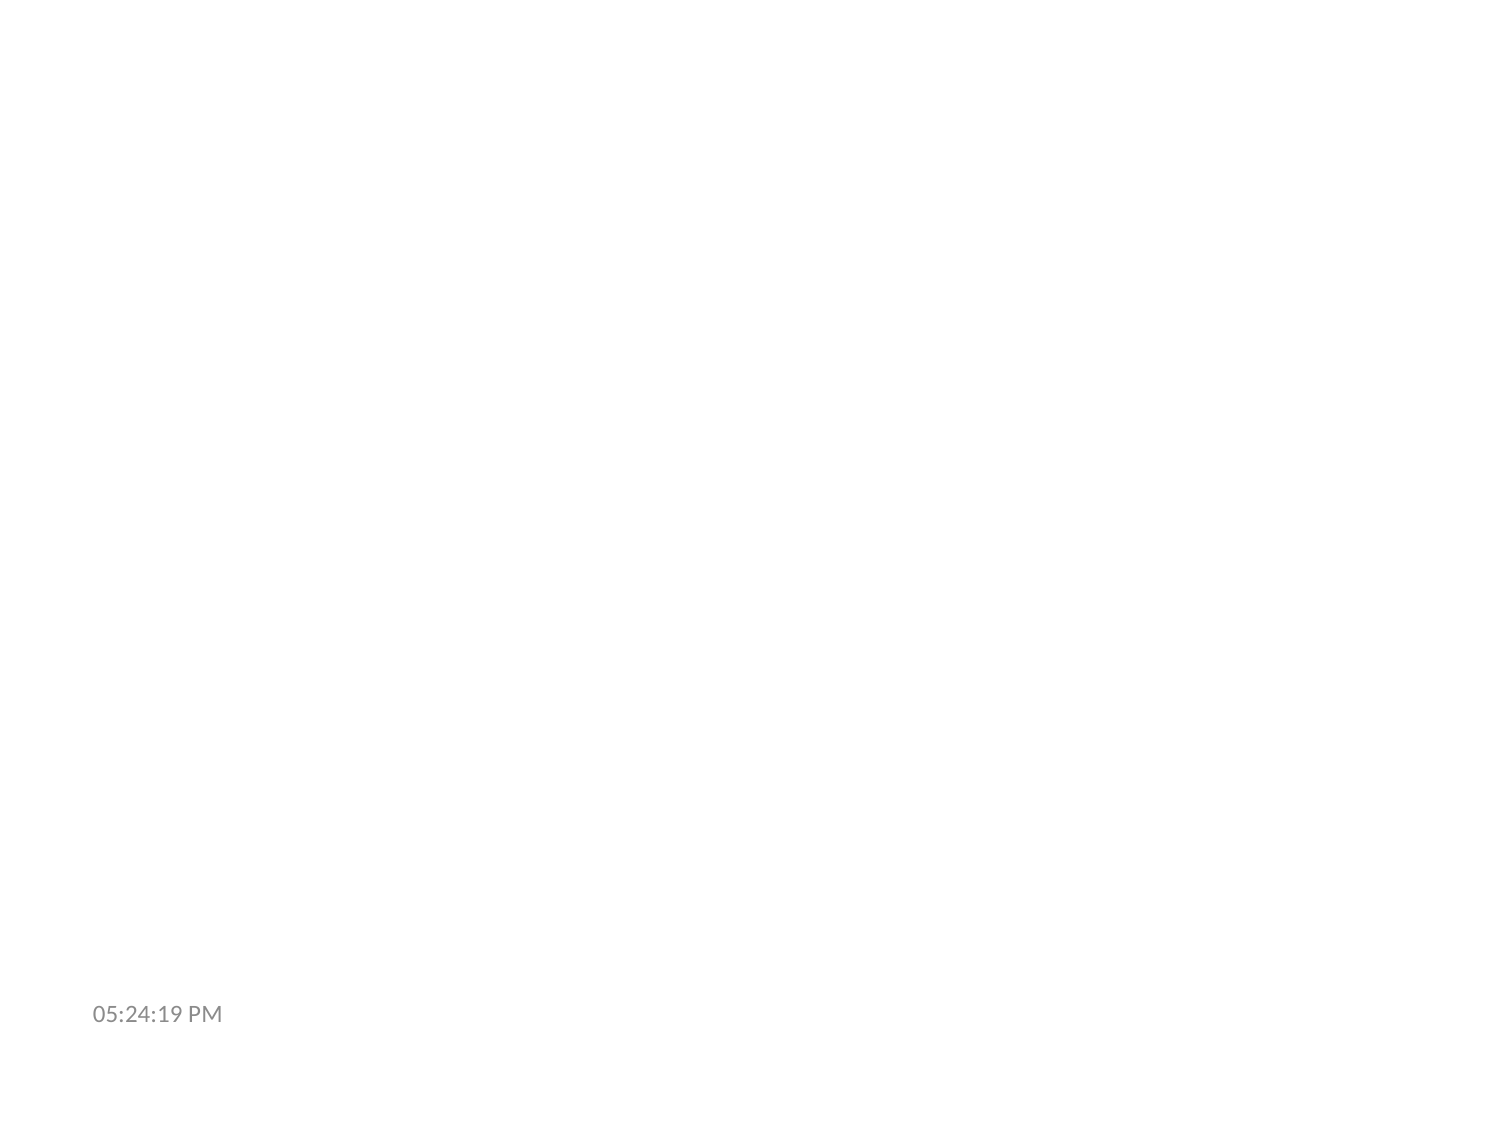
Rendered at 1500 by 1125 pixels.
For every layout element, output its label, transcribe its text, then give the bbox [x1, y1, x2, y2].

text_box 3:35:09 PM [77, 982, 428, 1043]
